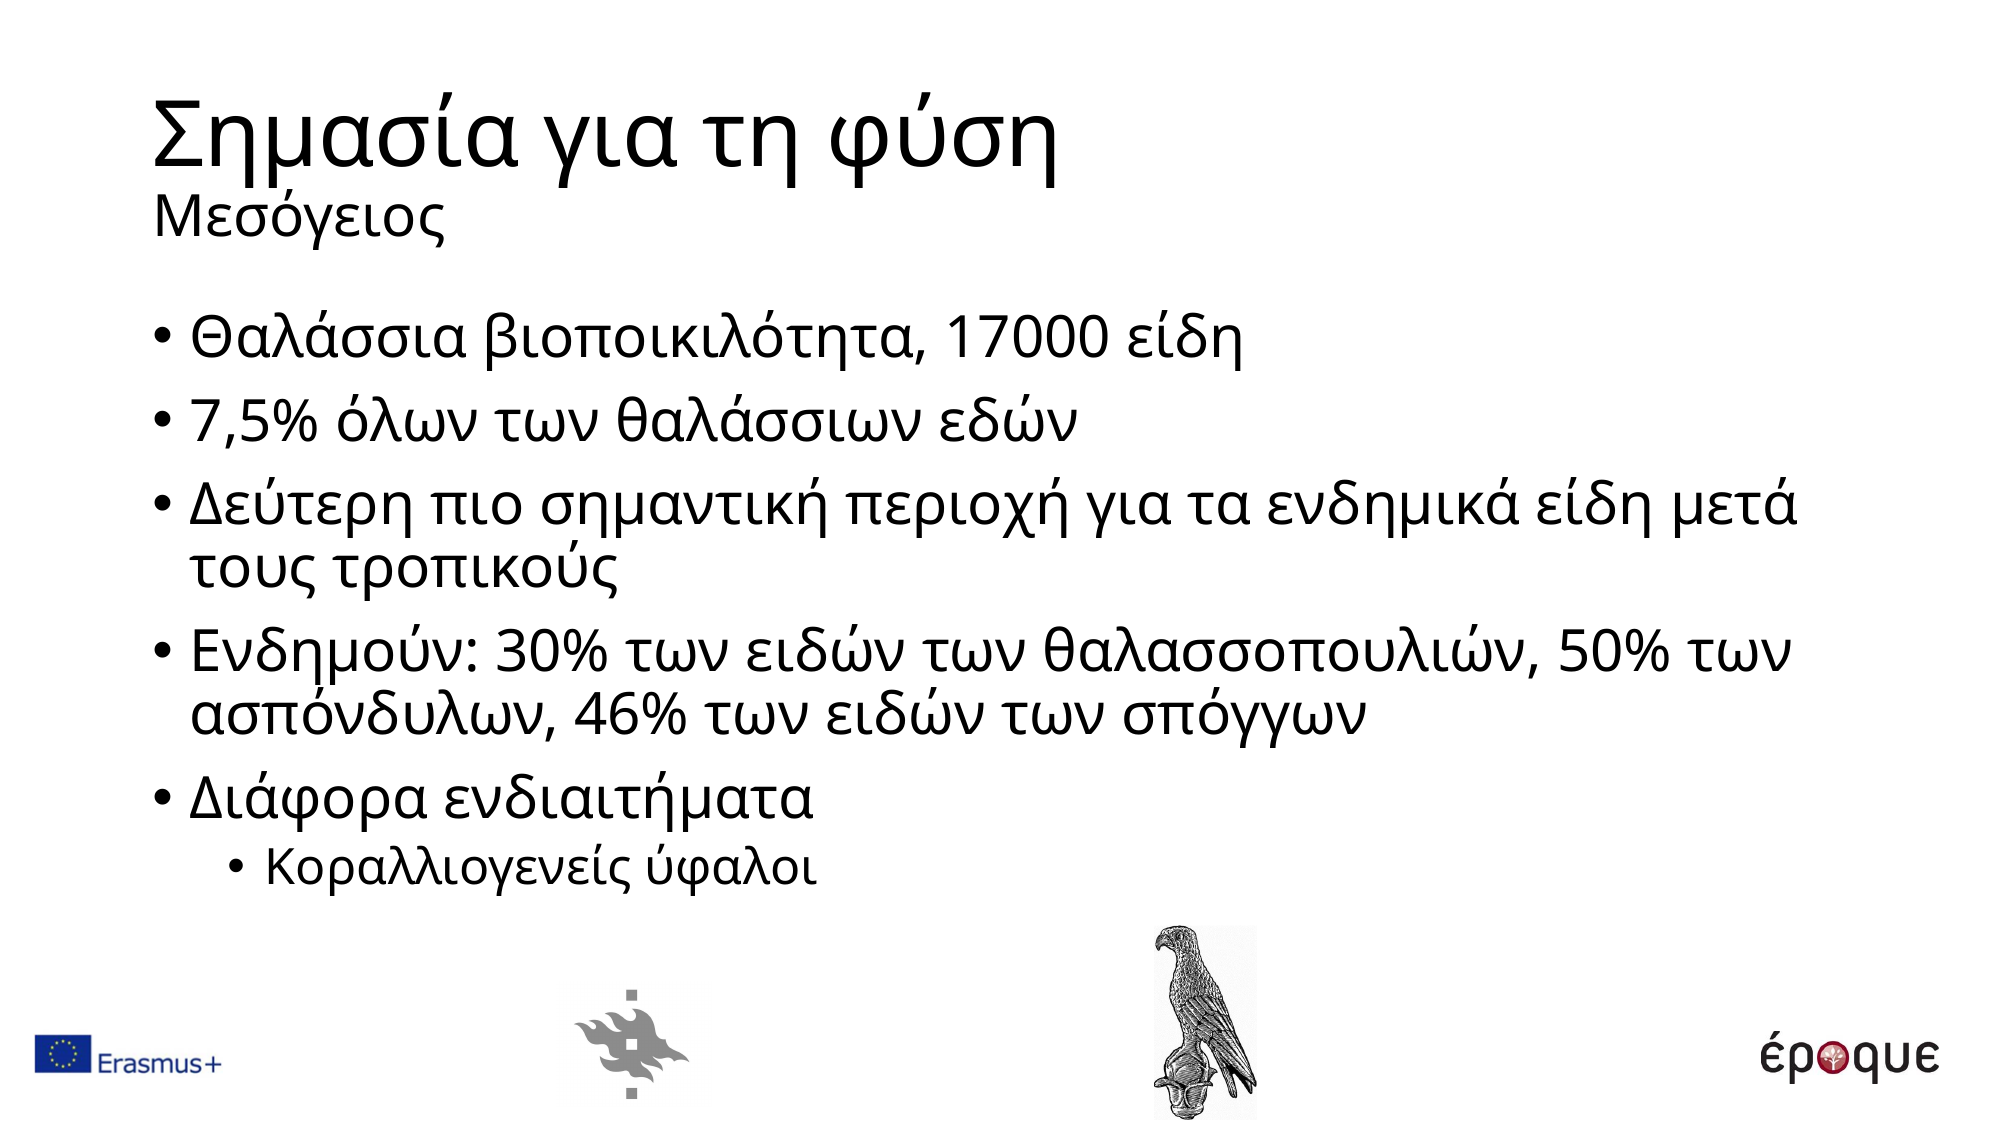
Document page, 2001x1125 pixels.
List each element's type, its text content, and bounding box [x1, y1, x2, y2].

picture [33, 1024, 223, 1084]
picture [1761, 1031, 1939, 1084]
title Σημασία για τη φύση Μεσόγειος [137, 59, 1863, 278]
list Θαλάσσια βιοποικιλότητα, 17000 είδη 7,5% όλων των θαλάσσιων εδών Δεύτερη πιο σημαντική περιοχή για τα ενδημικά είδη μετά τους τροπικούς Eνδημούν: 30% των ειδών των θαλασσοπουλιών, 50% των ασπόνδυλων, 46% των ειδών των σπόγγων Διάφορα ενδιαιτήματα Κοραλλιογενείς ύφαλοι [137, 299, 1863, 1014]
picture [556, 981, 712, 1107]
picture [1154, 925, 1258, 1120]
